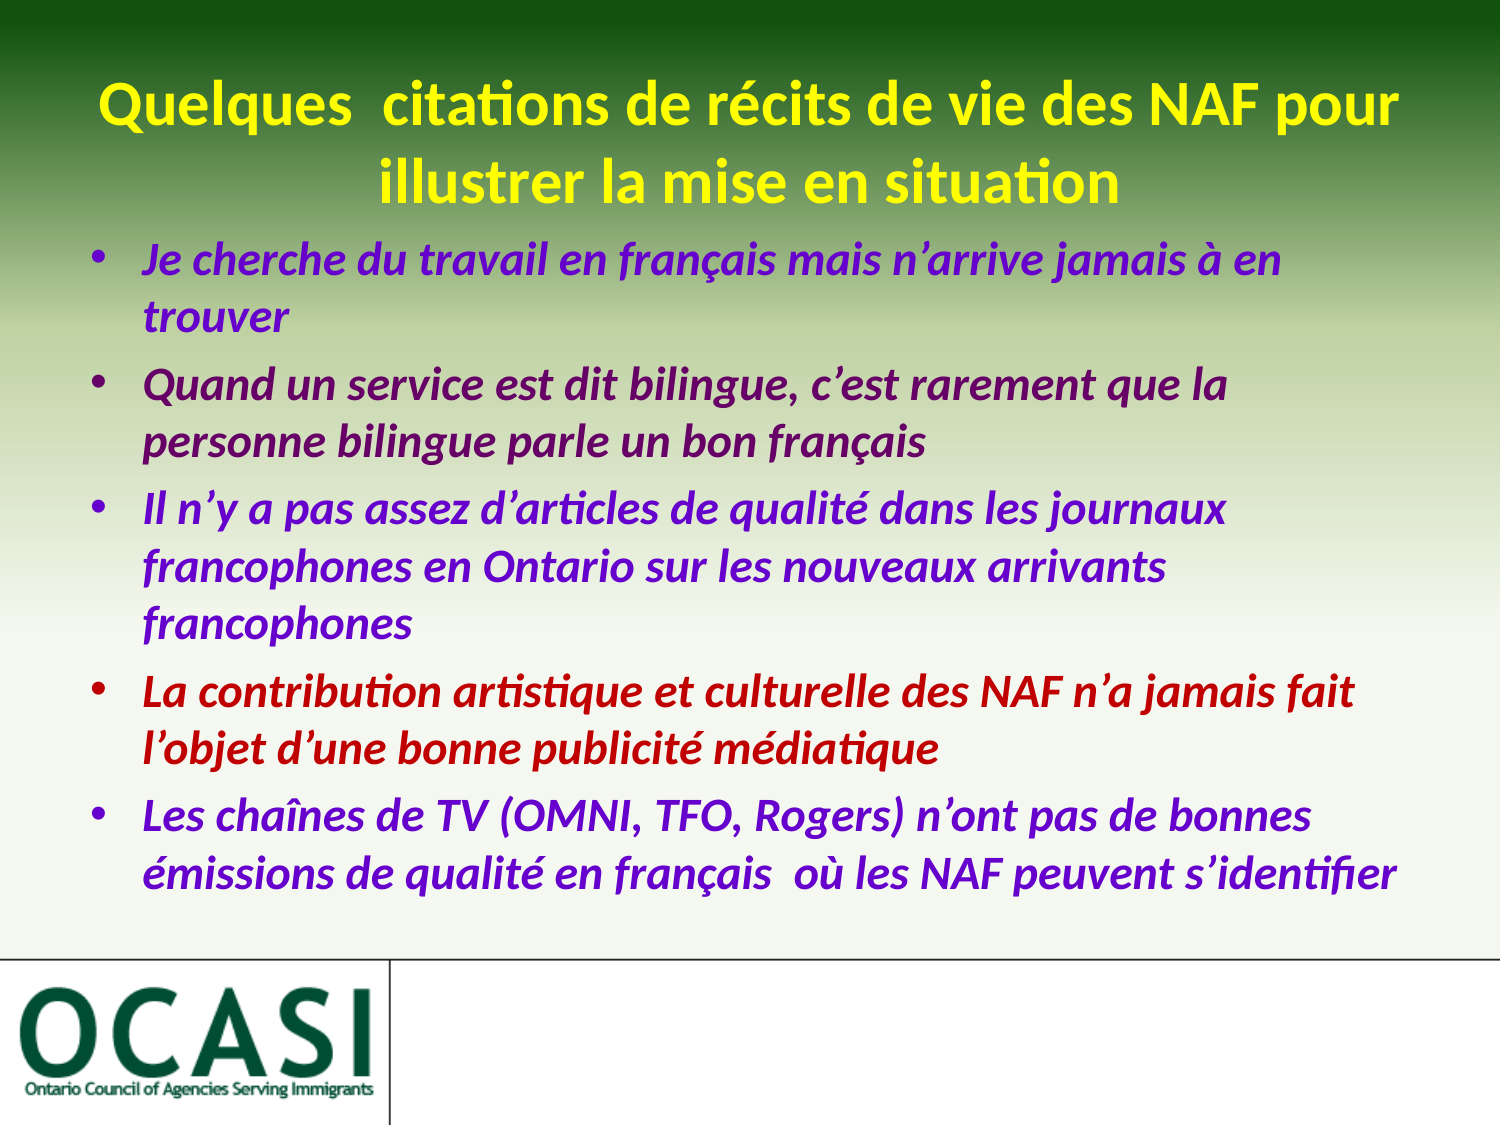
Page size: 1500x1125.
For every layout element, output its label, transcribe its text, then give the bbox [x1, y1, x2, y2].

list Je cherche du travail en français mais n’arrive jamais à en trouver Quand un service est dit bilingue, c’est rarement que la personne bilingue parle un bon français Il n’y a pas assez d’articles de qualité dans les journaux francophones en Ontario sur les nouveaux arrivants francophones La contribution artistique et culturelle des NAF n’a jamais fait l’objet d’une bonne publicité médiatique Les chaînes de TV (OMNI, TFO, Rogers) n’ont pas de bonnes émissions de qualité en français où les NAF peuvent s’identifier [75, 219, 1425, 929]
title Quelques citations de récits de vie des NAF pour illustrer la mise en situation [75, 45, 1425, 219]
picture [0, 0, 1500, 1125]
